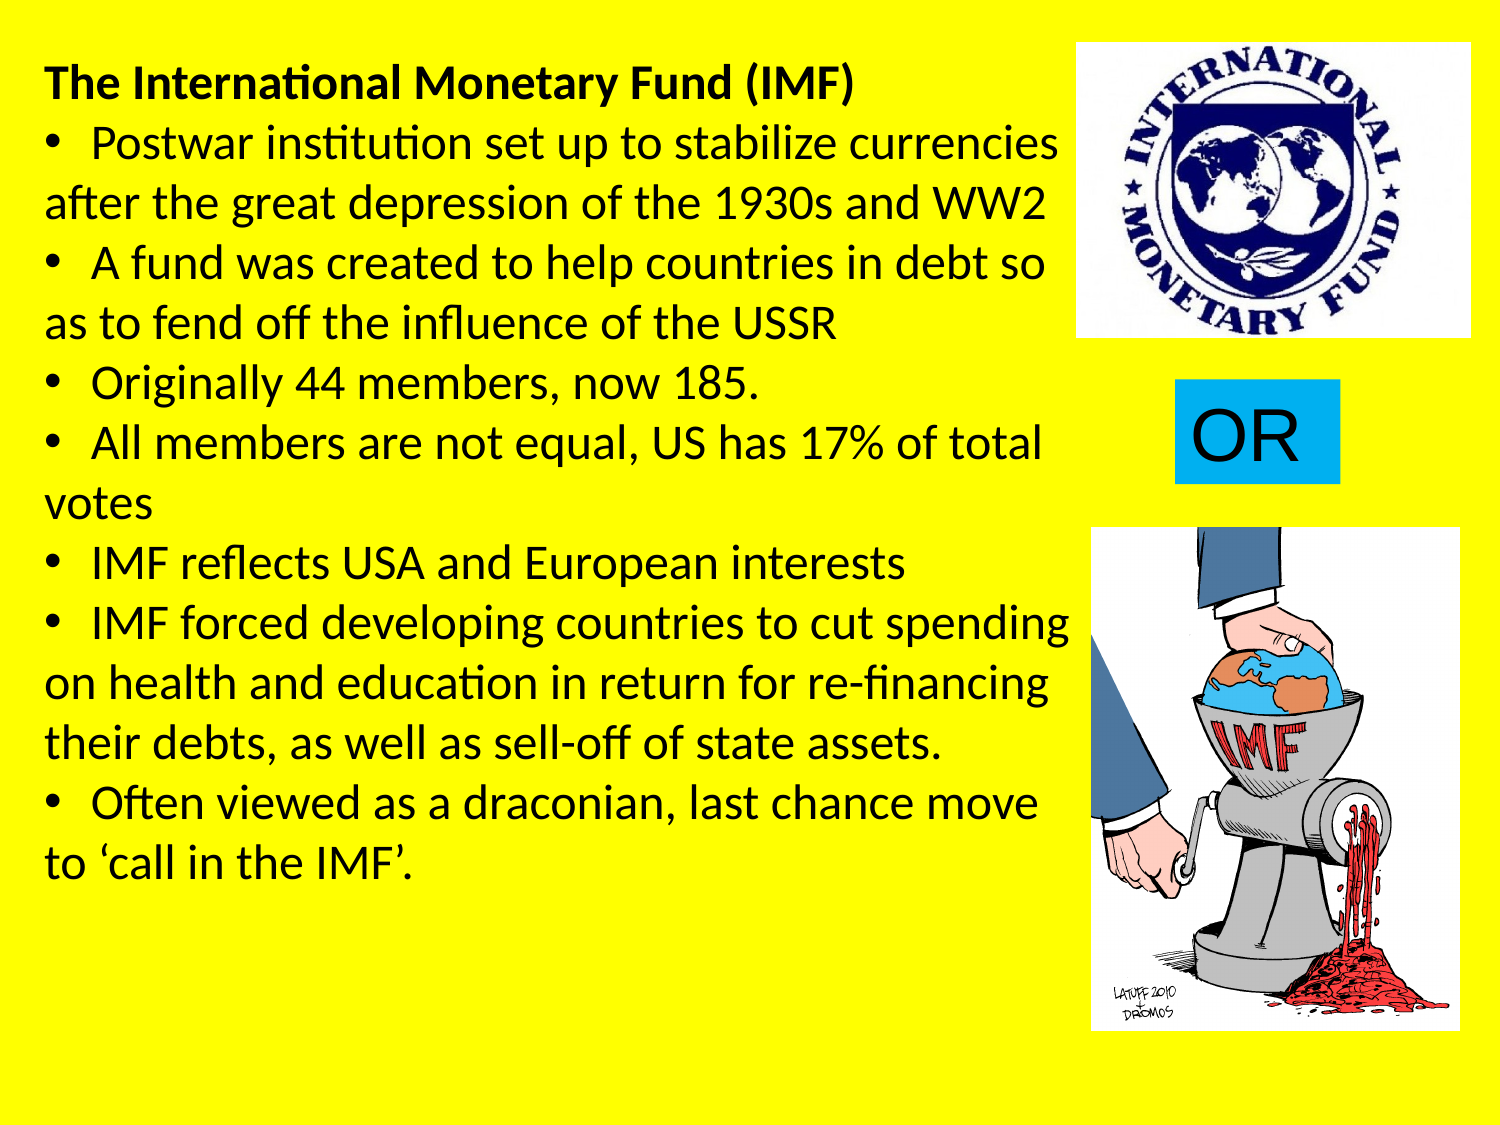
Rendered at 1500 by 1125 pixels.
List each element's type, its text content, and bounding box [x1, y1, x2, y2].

picture [1091, 526, 1460, 1031]
text_box The International Monetary Fund (IMF) Postwar institution set up to stabilize currencies after the great depression of the 1930s and WW2 A fund was created to help countries in debt so as to fend off the influence of the USSR Originally 44 members, now 185. All members are not equal, US has 17% of total votes IMF reflects USA and European interests IMF forced developing countries to cut spending on health and education in return for re-financing their debts, as well as sell-off of state assets. Often viewed as a draconian, last chance move to ‘call in the IMF’. [29, 42, 1152, 898]
text_box OR [1175, 379, 1341, 485]
picture [1076, 42, 1471, 339]
